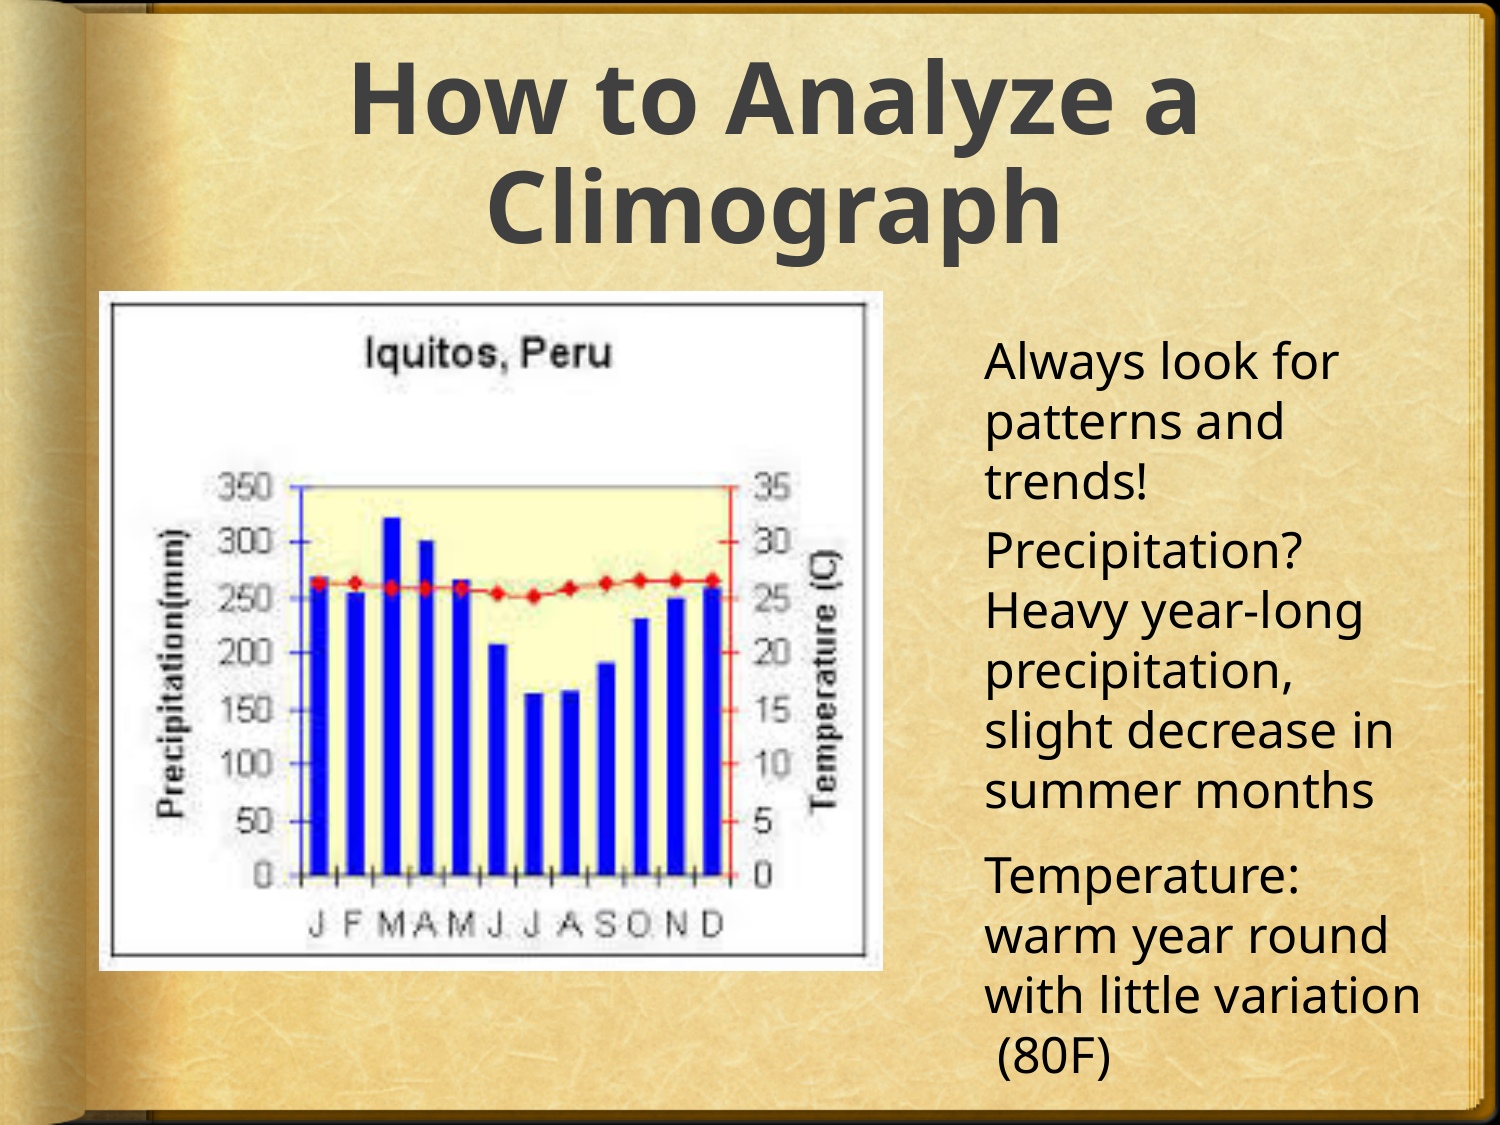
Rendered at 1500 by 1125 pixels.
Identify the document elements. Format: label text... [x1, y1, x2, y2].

text_box Precipitation? Heavy year-long precipitation, slight decrease in summer months [969, 511, 1447, 827]
title How to Analyze a Climograph [178, 45, 1372, 265]
picture [0, 0, 1500, 1125]
text_box Always look for patterns and trends! [969, 321, 1447, 511]
text_box Temperature: warm year round with little variation (80F) [969, 836, 1447, 1091]
